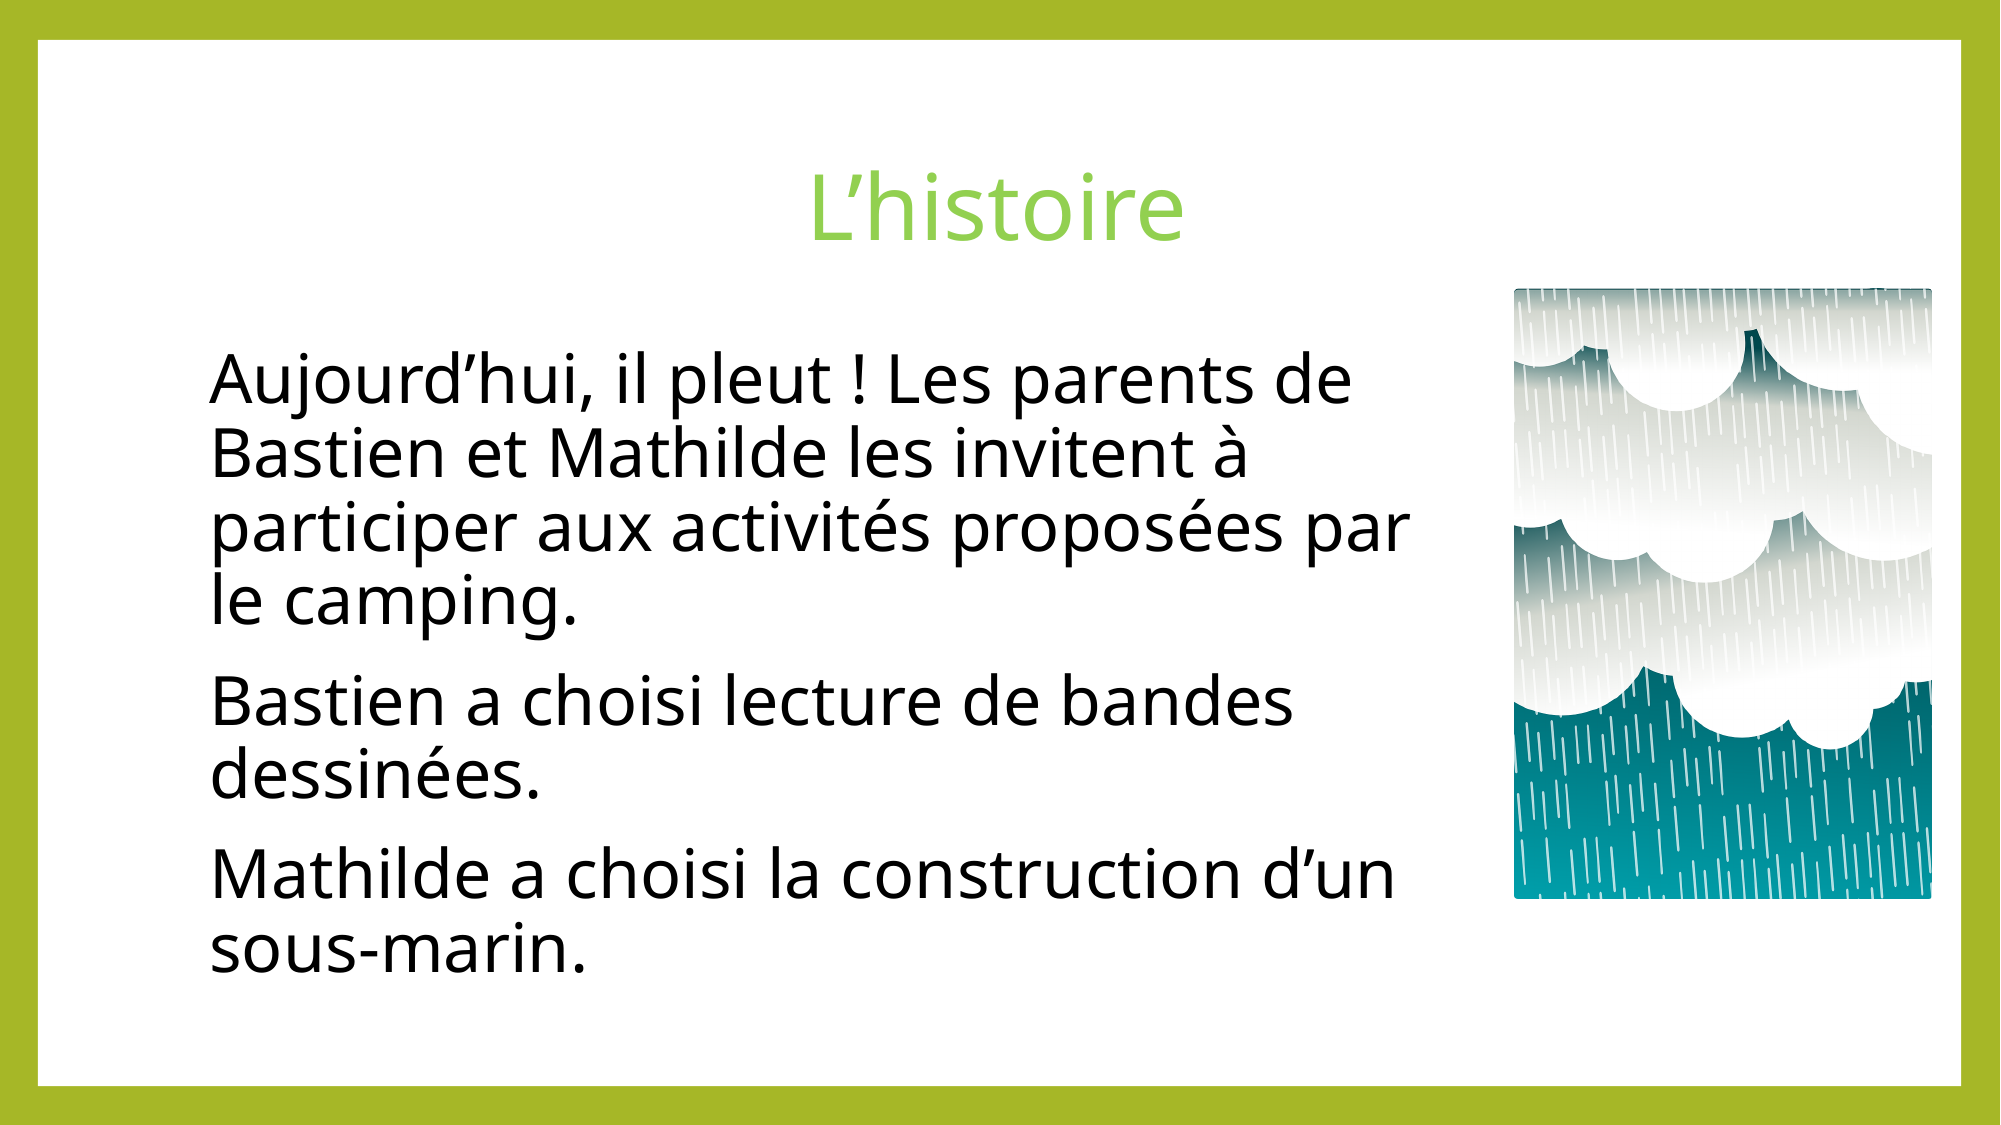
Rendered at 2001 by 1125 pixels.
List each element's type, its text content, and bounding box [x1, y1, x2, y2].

title L’histoire [187, 99, 1808, 323]
list Aujourd’hui, il pleut ! Les parents de Bastien et Mathilde les invitent à participer aux activités proposées par le camping. Bastien a choisi lecture de bandes dessinées. Mathilde a choisi la construction d’un sous-marin. [187, 337, 1488, 1000]
picture [1514, 288, 1933, 899]
